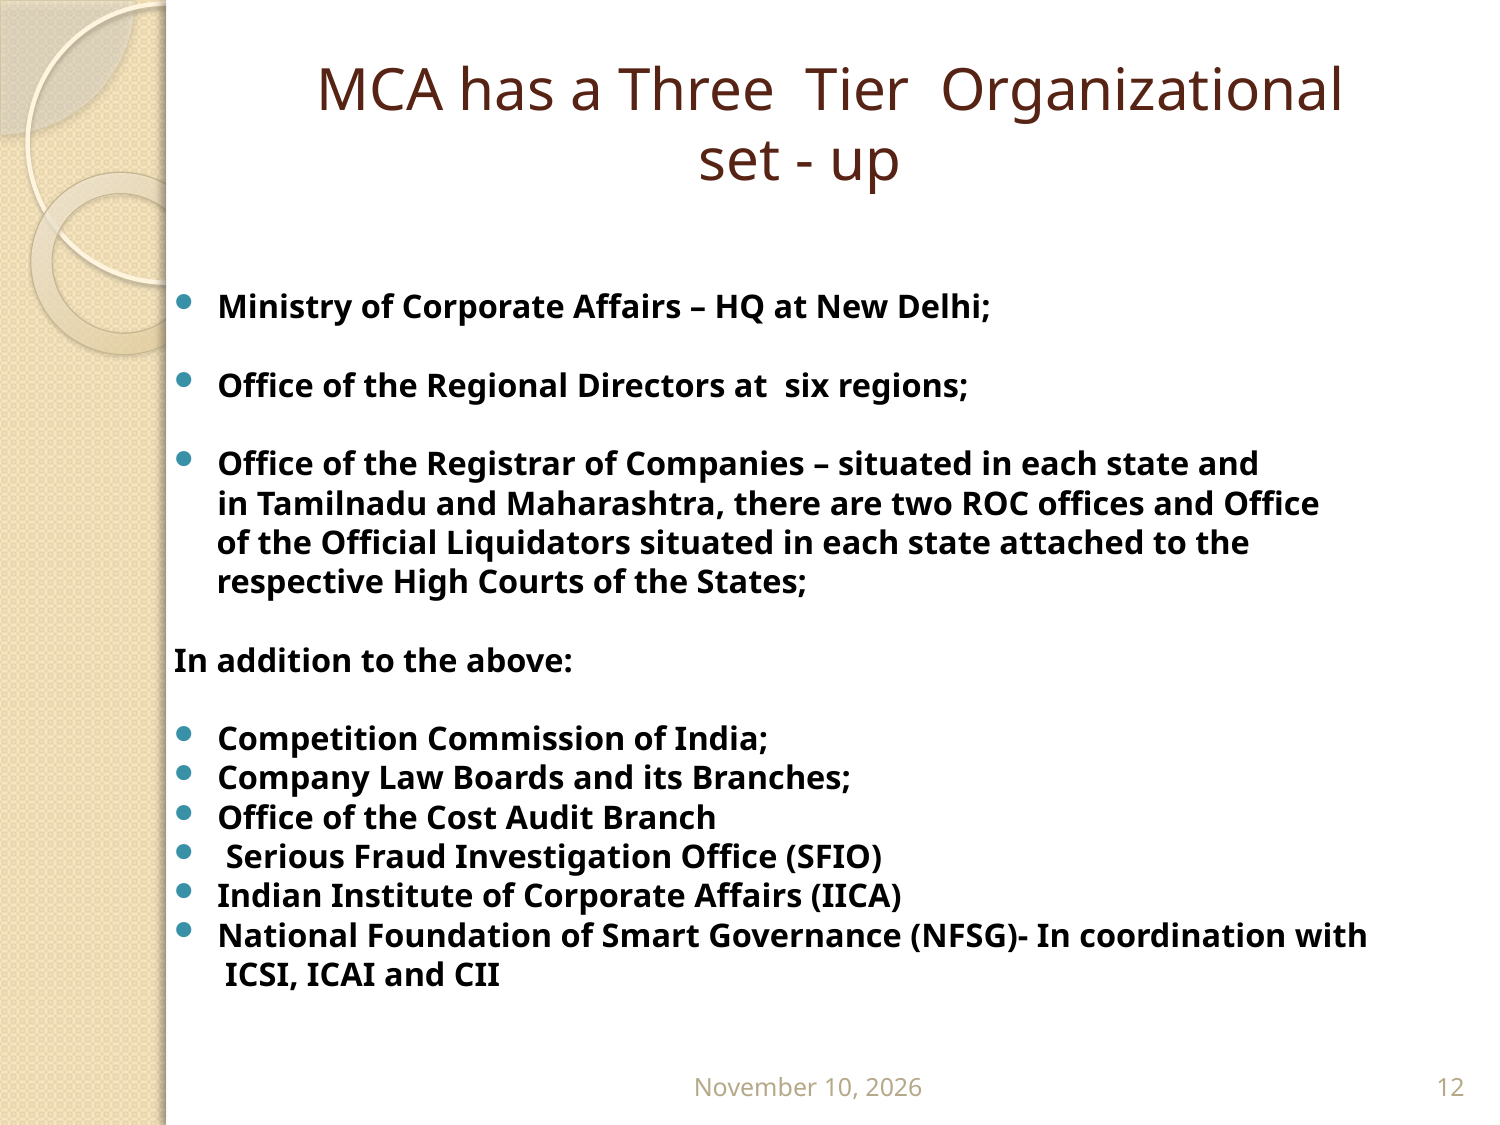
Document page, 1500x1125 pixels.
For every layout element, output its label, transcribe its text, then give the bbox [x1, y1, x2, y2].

slide_number 12 [1413, 1034, 1488, 1113]
title MCA has a Three Tier Organizational set - up [174, 45, 1425, 200]
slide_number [587, 1034, 938, 1113]
list Ministry of Corporate Affairs – HQ at New Delhi; Office of the Regional Directors at six regions; Office of the Registrar of Companies – situated in each state and in Tamilnadu and Maharashtra, there are two ROC offices and Office of the Official Liquidators situated in each state attached to the respective High Courts of the States; In addition to the above: Competition Commission of India; Company Law Boards and its Branches; Office of the Cost Audit Branch Serious Fraud Investigation Office (SFIO) Indian Institute of Corporate Affairs (IICA) National Foundation of Smart Governance (NFSG)- In coordination with ICSI, ICAI and CII [146, 200, 1497, 1005]
